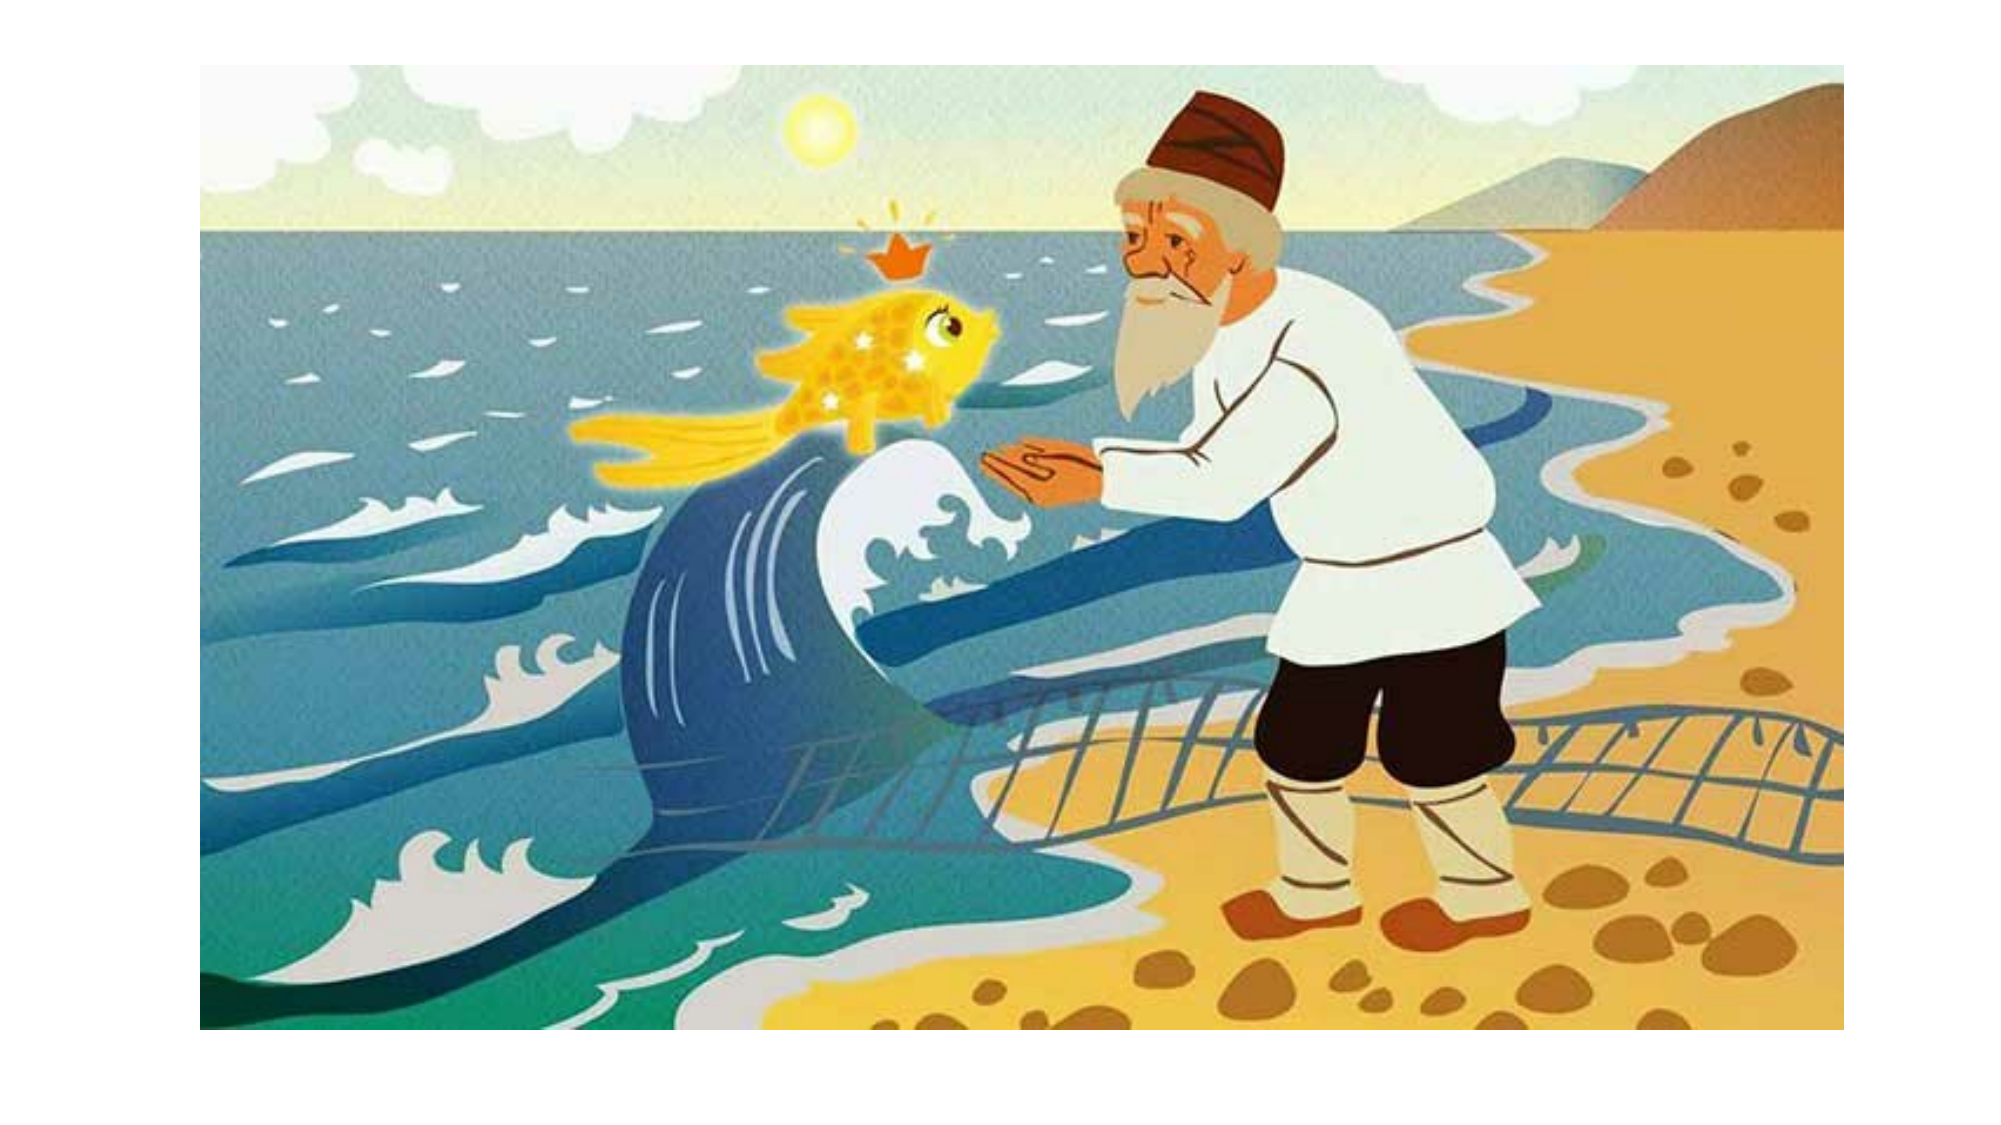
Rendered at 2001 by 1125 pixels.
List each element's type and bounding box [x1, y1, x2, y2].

picture [199, 65, 1844, 1030]
